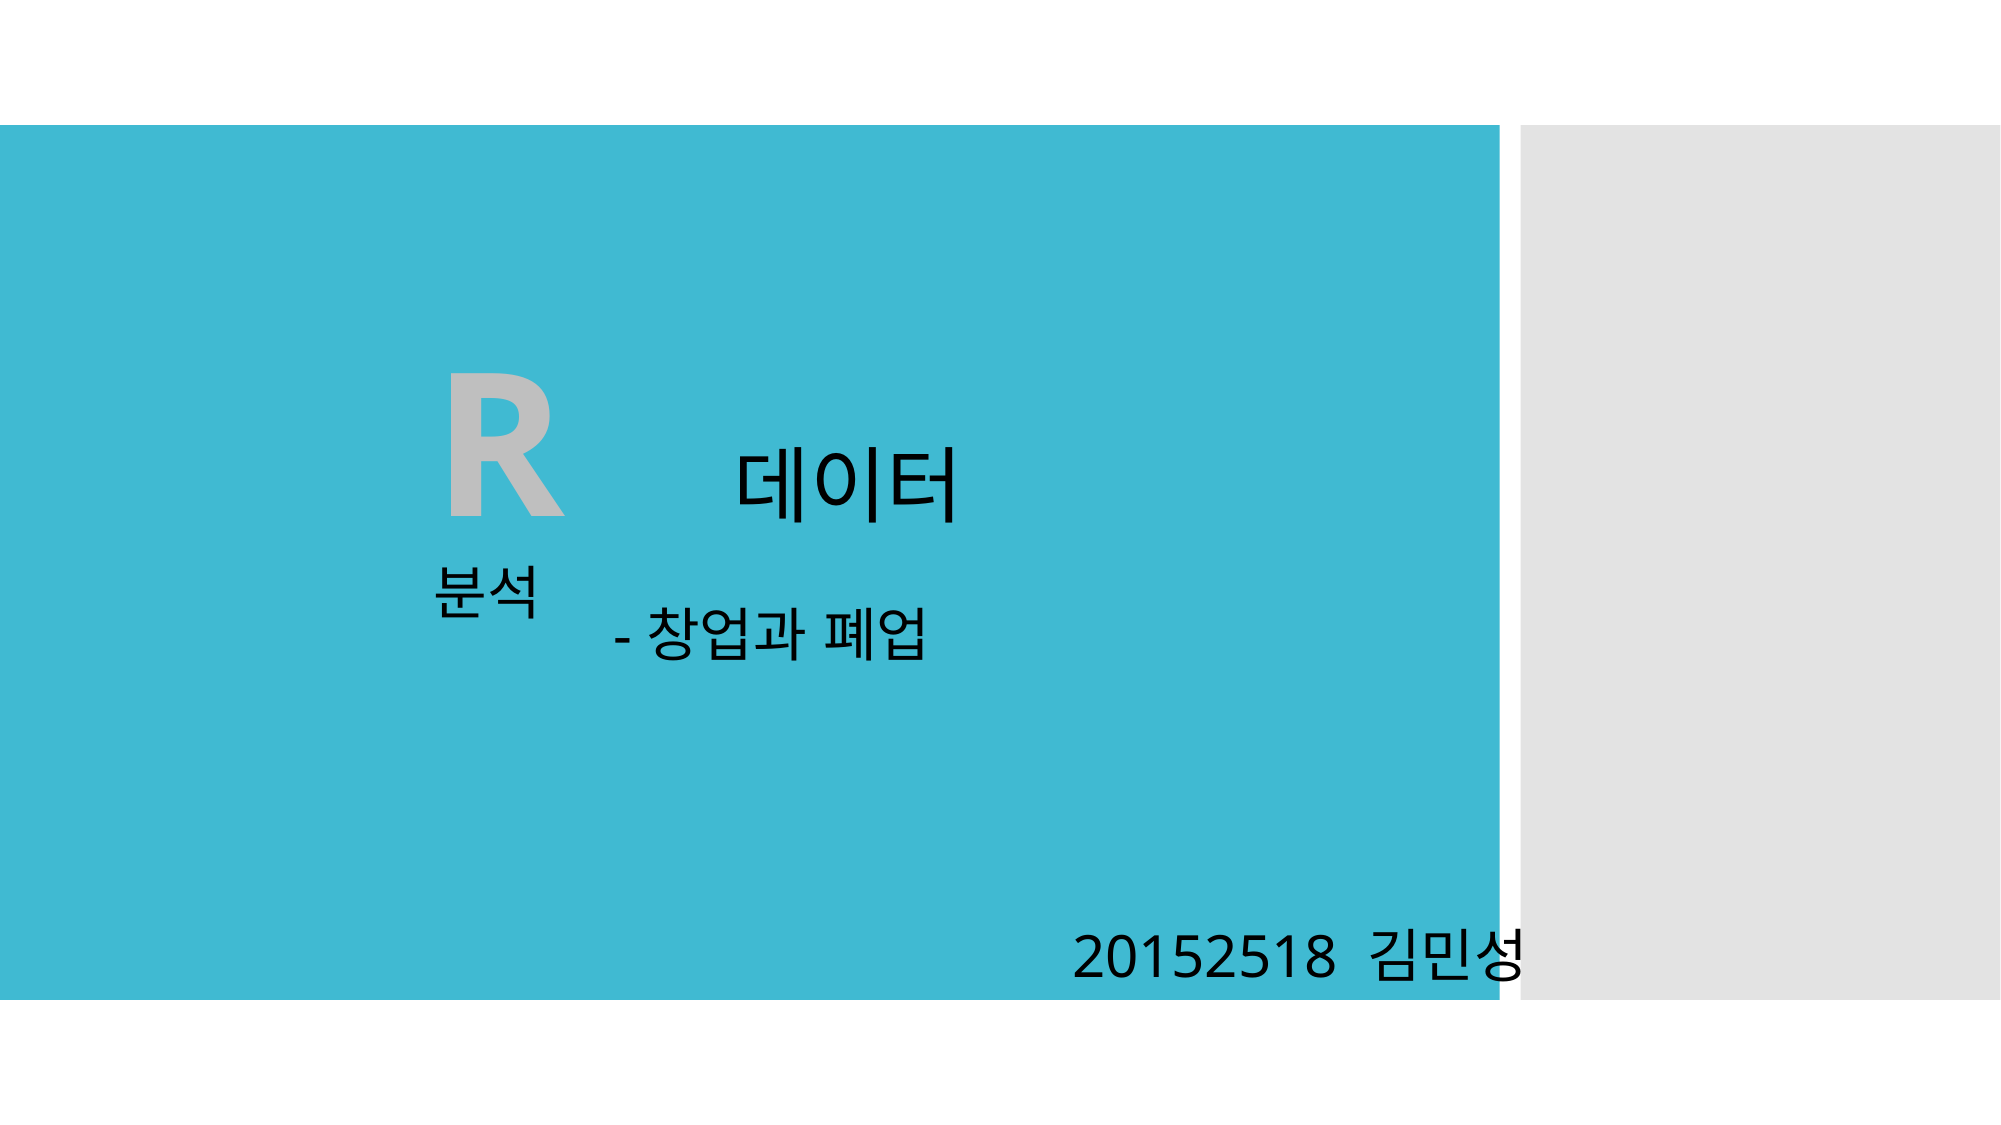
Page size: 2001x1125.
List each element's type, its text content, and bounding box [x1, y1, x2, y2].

text_box 20152518 김민성 [1057, 911, 1584, 997]
text_box R 데이터 분석 [418, 309, 1007, 634]
text_box -창업과 폐업 [598, 590, 1007, 676]
